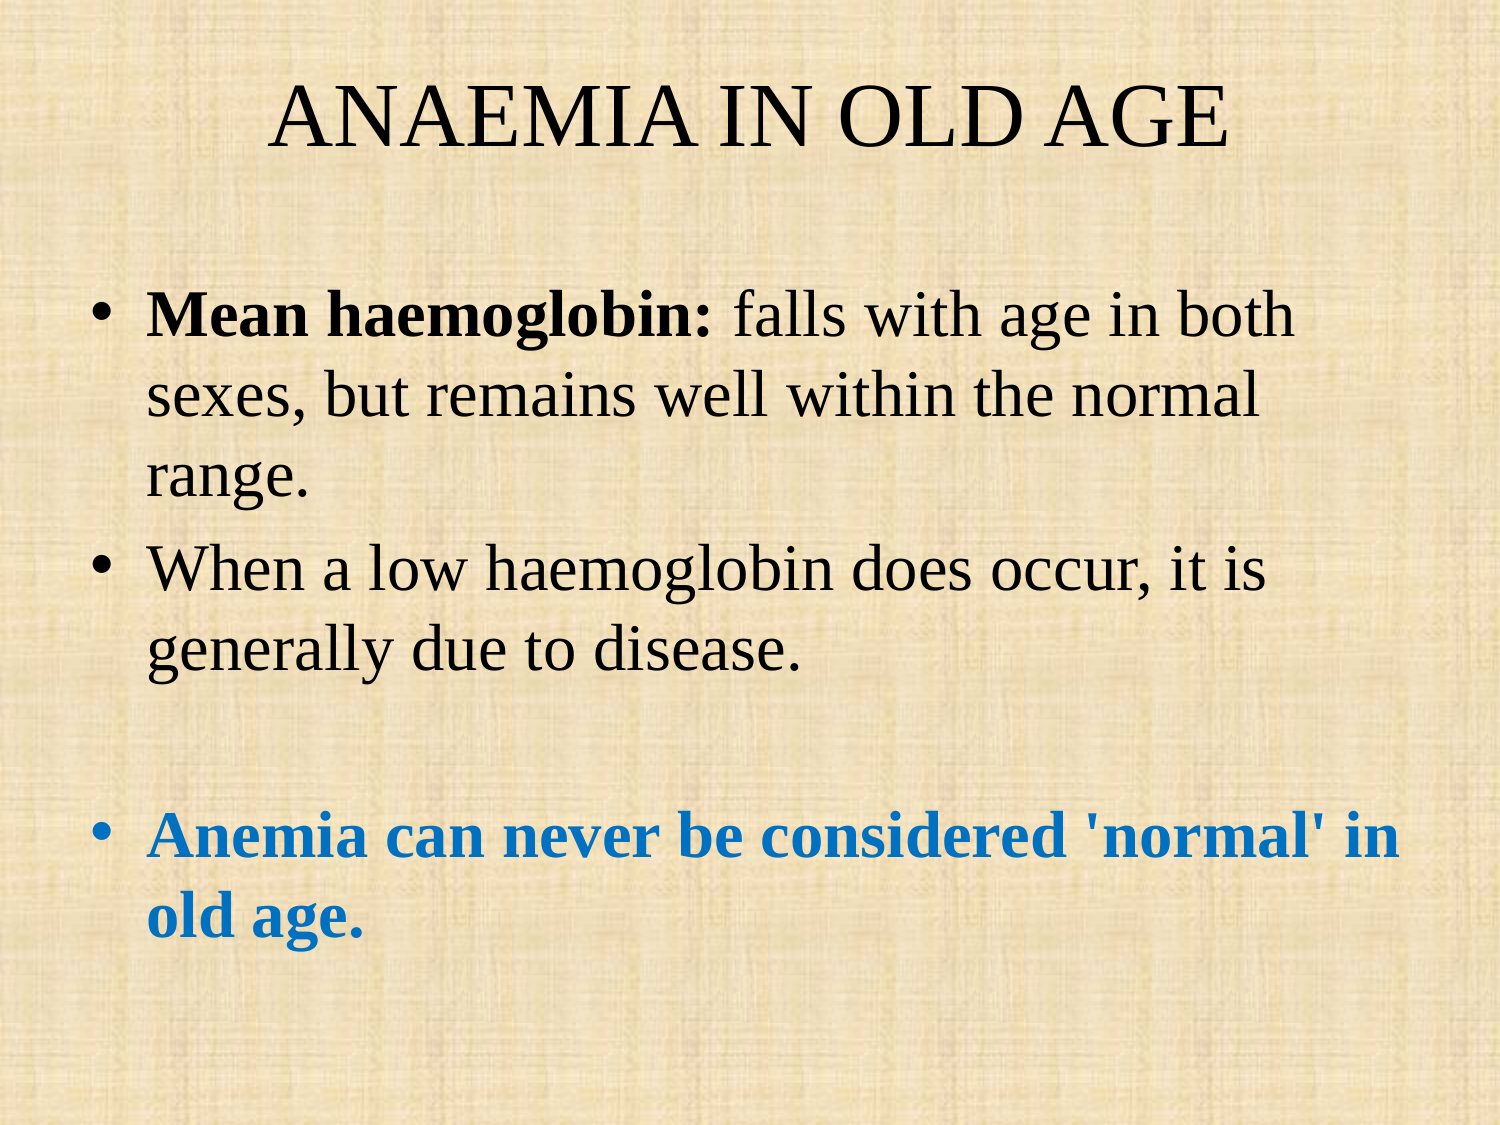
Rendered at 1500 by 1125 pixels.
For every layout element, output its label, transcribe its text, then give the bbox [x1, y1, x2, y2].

title ANAEMIA IN OLD AGE [75, 45, 1425, 175]
list Mean haemoglobin: falls with age in both sexes, but remains well within the normal range. When a low haemoglobin does occur, it is generally due to disease. Anemia can never be considered 'normal' in old age. [75, 262, 1425, 1005]
